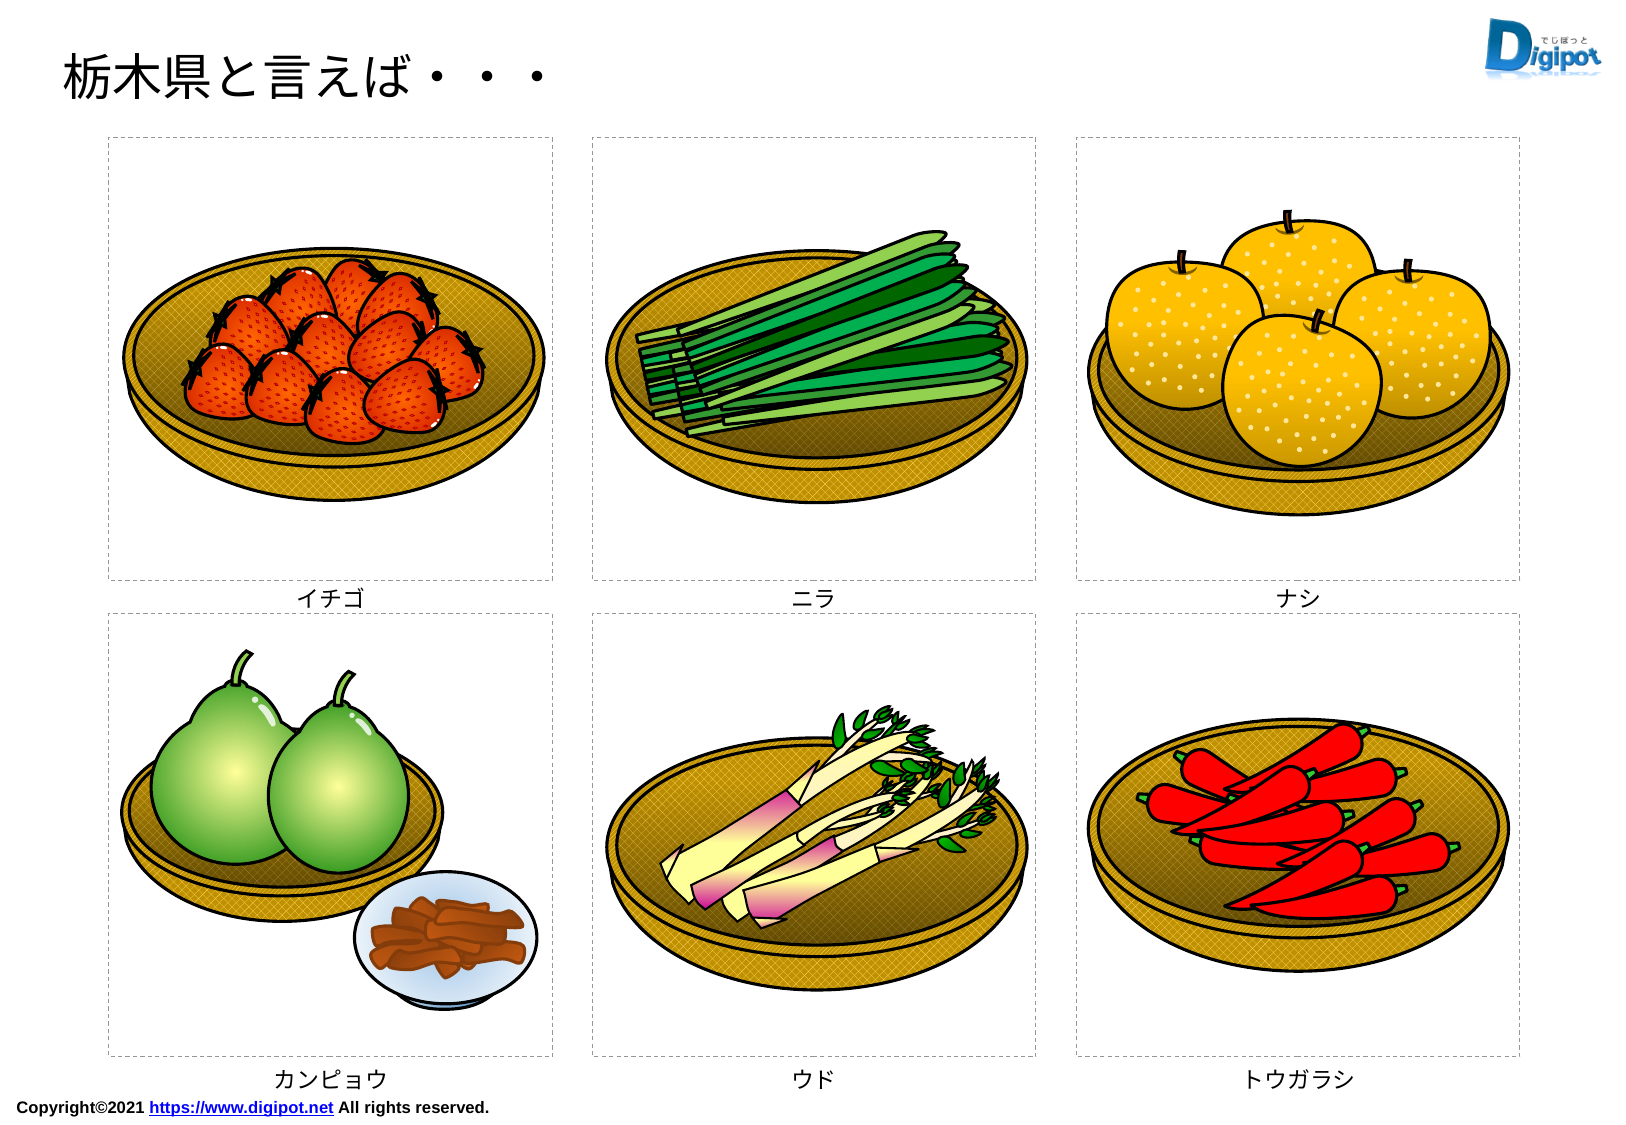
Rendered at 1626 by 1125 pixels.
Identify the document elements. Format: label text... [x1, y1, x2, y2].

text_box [1088, 210, 1510, 516]
text_box 栃木県と言えば・・・ [47, 38, 578, 113]
picture [1485, 18, 1602, 82]
text_box トウガラシ [1071, 1058, 1525, 1101]
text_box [1088, 718, 1509, 972]
text_box カンピョウ [104, 1058, 558, 1101]
text_box ニラ [587, 577, 1041, 620]
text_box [121, 650, 538, 1010]
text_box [606, 737, 1028, 991]
text_box イチゴ [104, 577, 558, 620]
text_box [123, 248, 545, 501]
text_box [606, 250, 1028, 504]
text_box ナシ [1071, 577, 1525, 620]
text_box ウド [587, 1058, 1041, 1101]
